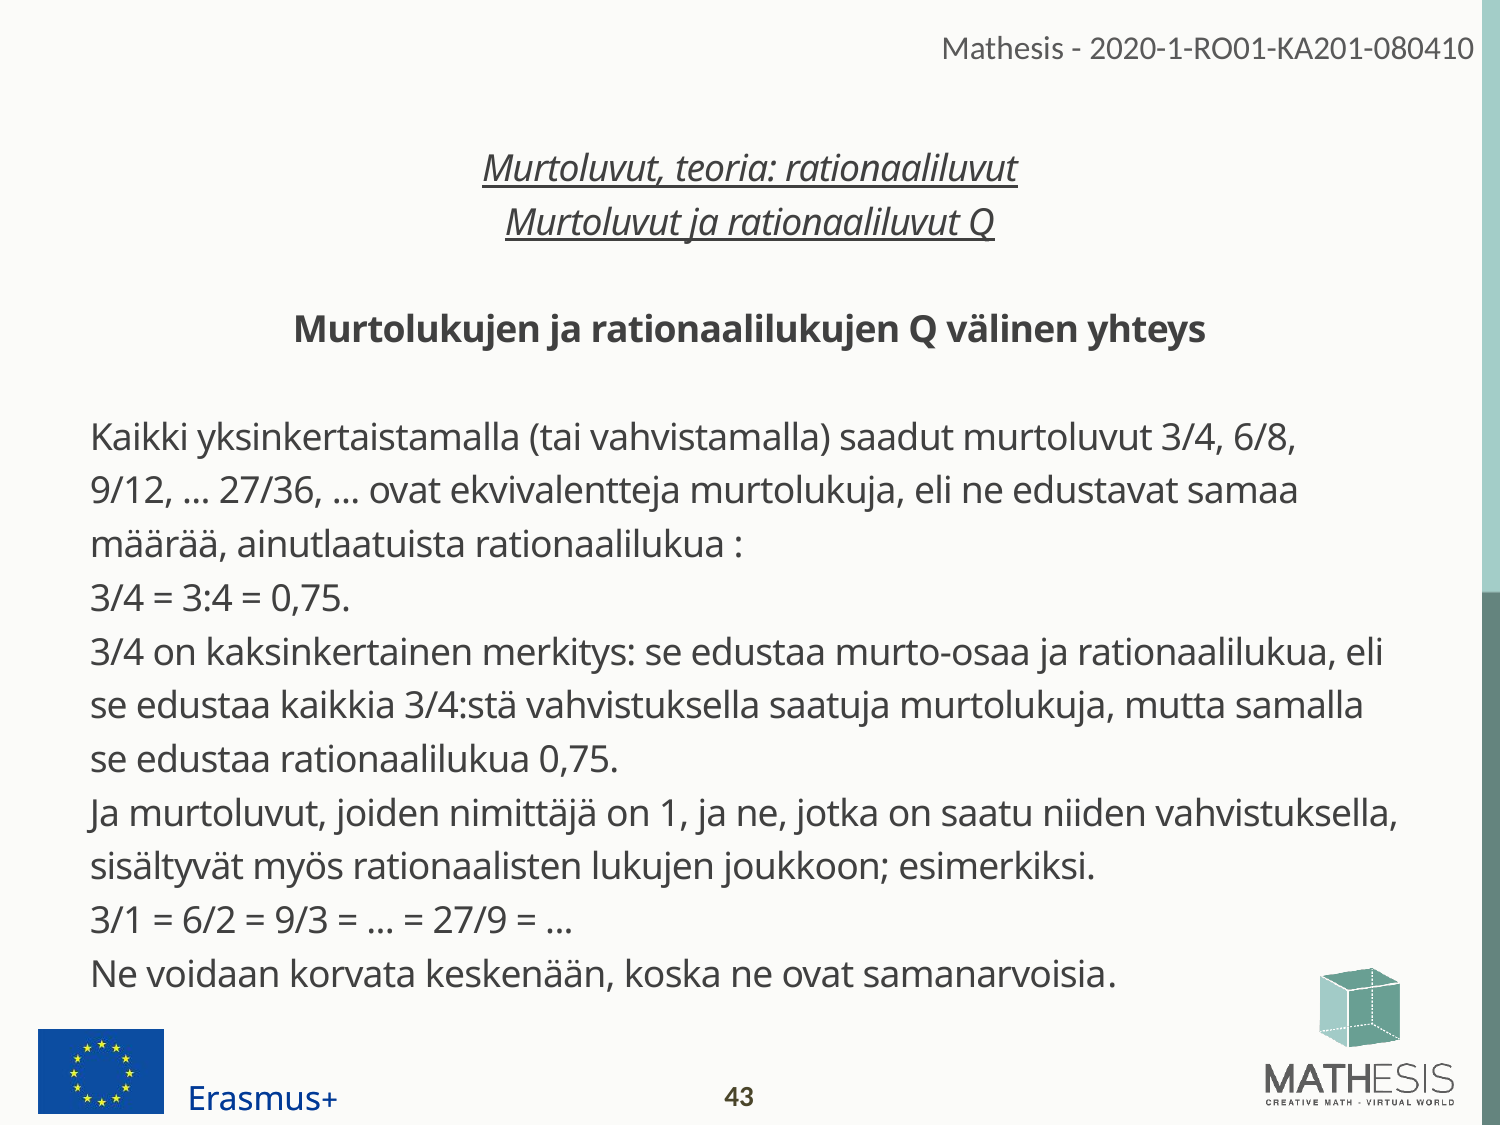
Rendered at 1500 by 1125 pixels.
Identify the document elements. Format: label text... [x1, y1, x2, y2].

list Murtoluvut, teoria: rationaaliluvut Murtoluvut ja rationaaliluvut Q Murtolukujen ja rationaalilukujen Q välinen yhteys Kaikki yksinkertaistamalla (tai vahvistamalla) saadut murtoluvut 3/4, 6/8, 9/12, ... 27/36, ... ovat ekvivalentteja murtolukuja, eli ne edustavat samaa määrää, ainutlaatuista rationaalilukua : 3/4 = 3:4 = 0,75. 3/4 on kaksinkertainen merkitys: se edustaa murto-osaa ja rationaalilukua, eli se edustaa kaikkia 3/4:stä vahvistuksella saatuja murtolukuja, mutta samalla se edustaa rationaalilukua 0,75. Ja murtoluvut, joiden nimittäjä on 1, ja ne, jotka on saatu niiden vahvistuksella, sisältyvät myös rationaalisten lukujen joukkoon; esimerkiksi. 3/1 = 6/2 = 9/3 = ... = 27/9 = ... Ne voidaan korvata keskenään, koska ne ovat samanarvoisia. [75, 128, 1425, 1005]
picture [38, 1029, 164, 1114]
